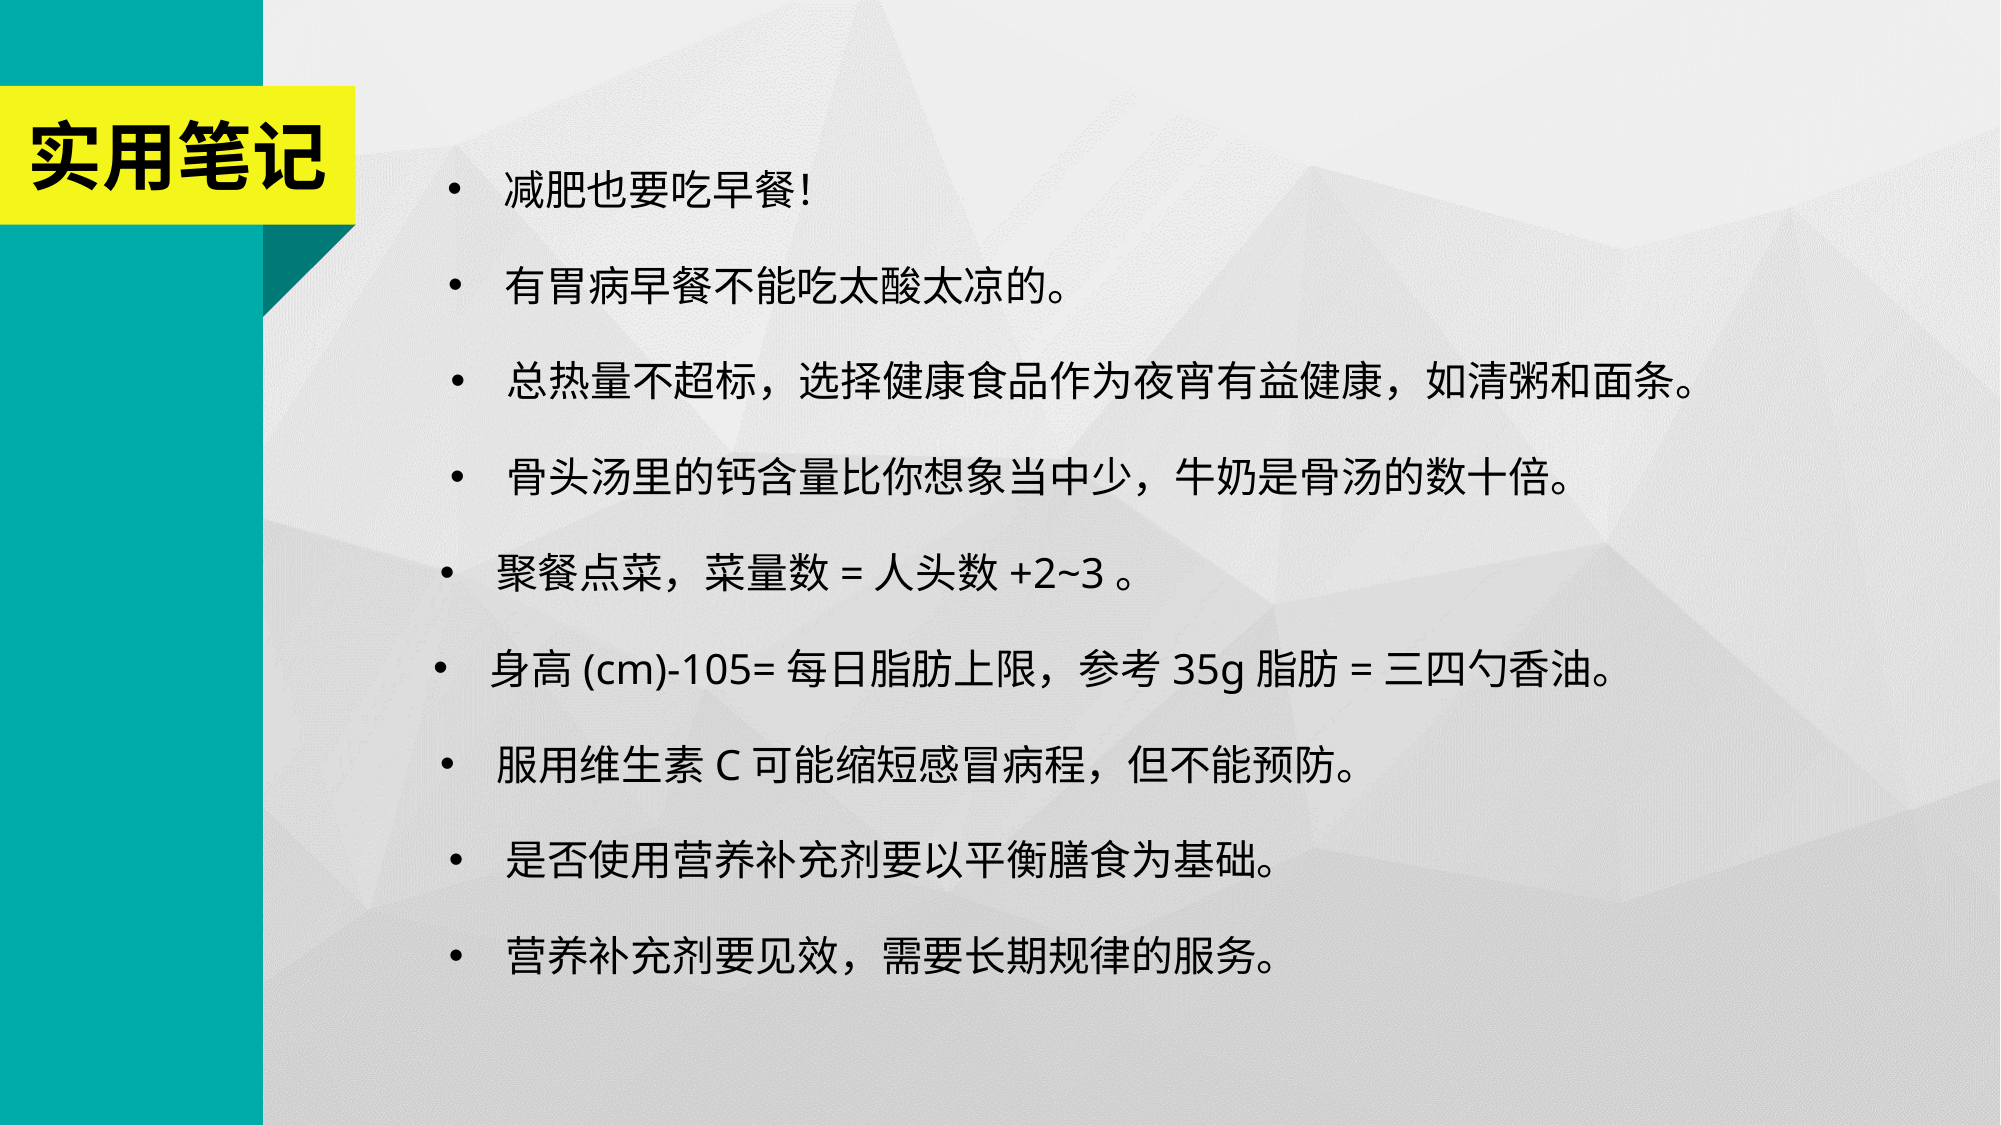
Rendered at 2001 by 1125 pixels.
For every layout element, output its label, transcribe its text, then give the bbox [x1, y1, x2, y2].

text_box 总热量不超标，选择健康食品作为夜宵有益健康，如清粥和面条。 [435, 347, 1733, 413]
text_box [0, 85, 356, 226]
text_box [0, 0, 264, 85]
picture [264, 0, 2001, 1125]
text_box 骨头汤里的钙含量比你想象当中少，牛奶是骨汤的数十倍。 [435, 443, 1607, 509]
text_box [0, 226, 264, 1125]
text_box 服用维生素C可能缩短感冒病程，但不能预防。 [425, 730, 1393, 796]
text_box 聚餐点菜，菜量数=人头数+2~3。 [424, 539, 1172, 605]
text_box 身高(cm)-105=每日脂肪上限，参考35g脂肪=三四勺香油。 [418, 635, 1649, 700]
text_box [264, 223, 357, 318]
text_box 减肥也要吃早餐！ [432, 156, 853, 221]
text_box 营养补充剂要见效，需要长期规律的服务。 [434, 922, 1314, 988]
text_box 是否使用营养补充剂要以平衡膳食为基础。 [434, 826, 1314, 892]
text_box 有胃病早餐不能吃太酸太凉的。 [433, 251, 1104, 317]
text_box 实用笔记 [12, 102, 343, 207]
